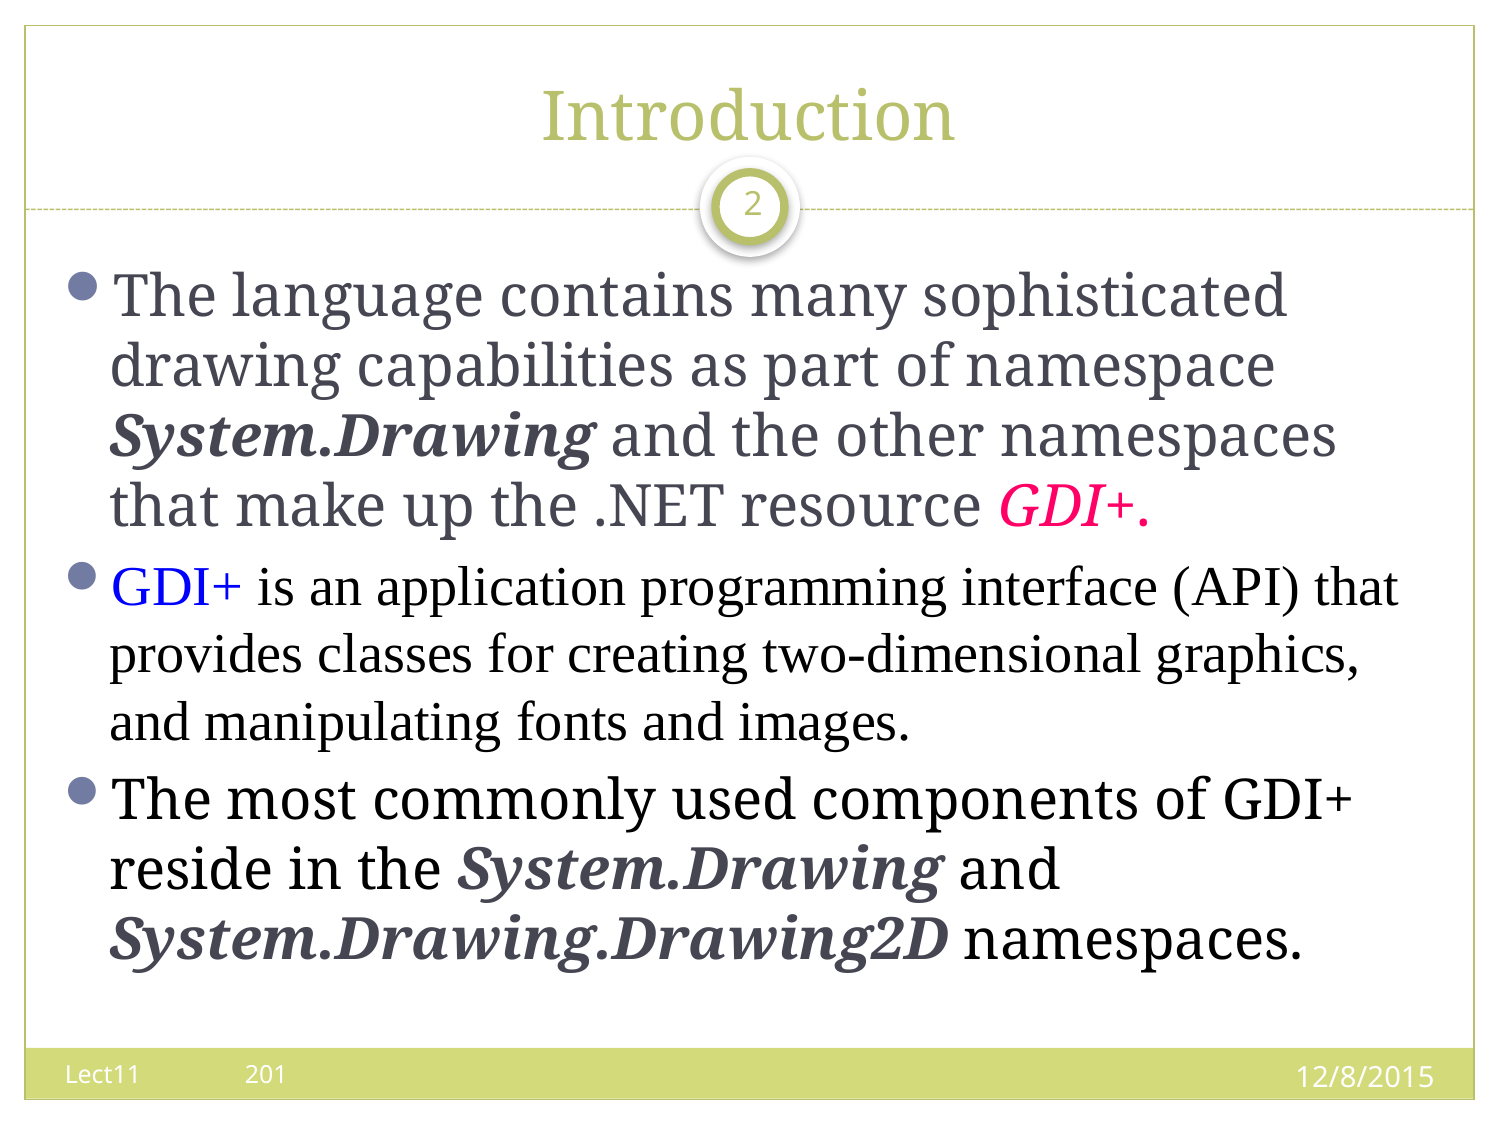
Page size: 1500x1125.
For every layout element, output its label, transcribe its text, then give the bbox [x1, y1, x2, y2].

title Introduction [49, 37, 1450, 162]
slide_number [950, 1050, 1450, 1111]
list The language contains many sophisticated drawing capabilities as part of namespace System.Drawing and the other namespaces that make up the .NET resource GDI+. GDI+ is an application programming interface (API) that provides classes for creating two-dimensional graphics, and manipulating fonts and images. The most commonly used components of GDI+ reside in the System.Drawing and System.Drawing.Drawing2D namespaces. [49, 250, 1445, 1001]
slide_number 2 [715, 168, 791, 241]
footer Lect11 201 [50, 1051, 638, 1112]
